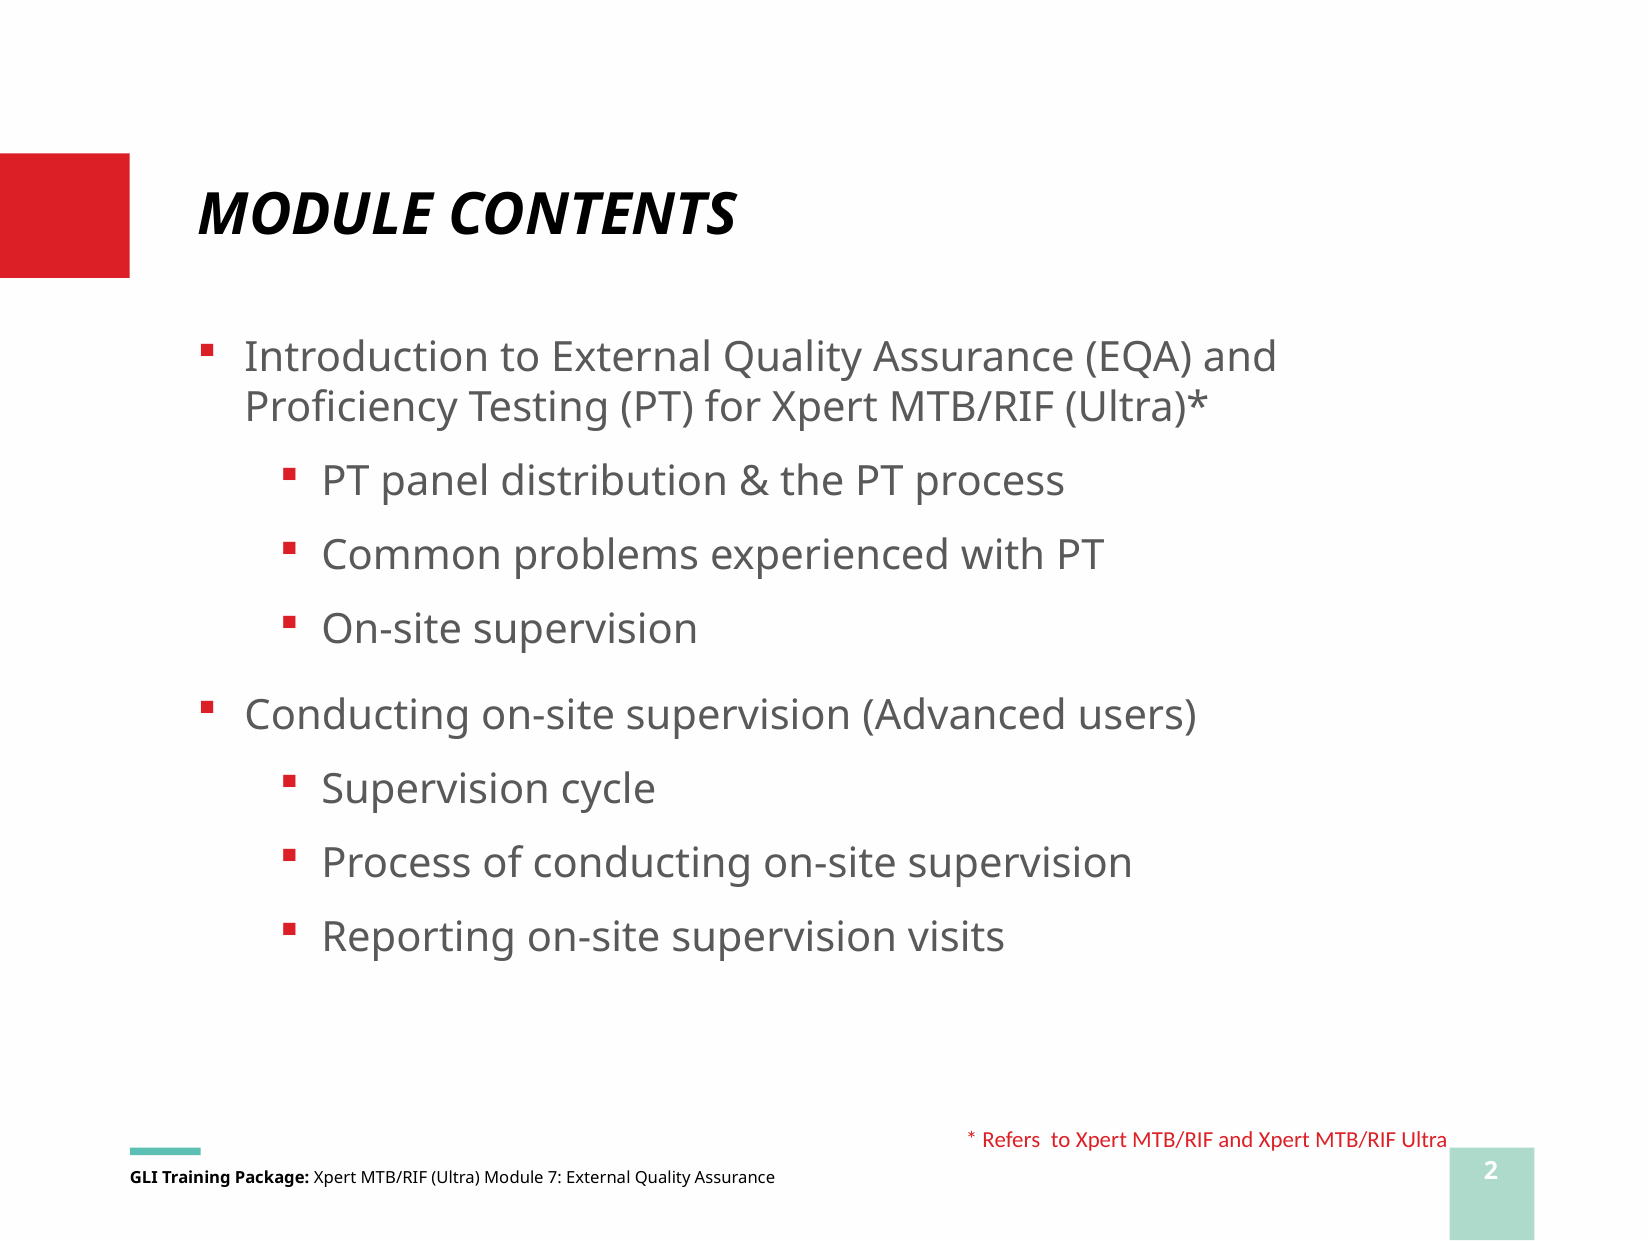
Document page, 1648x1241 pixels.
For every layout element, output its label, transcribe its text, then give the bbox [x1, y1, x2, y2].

text_box * Refers to Xpert MTB/RIF and Xpert MTB/RIF Ultra [951, 1117, 1464, 1160]
list Introduction to External Quality Assurance (EQA) and Proficiency Testing (PT) for Xpert MTB/RIF (Ultra)* PT panel distribution & the PT process Common problems experienced with PT On-site supervision Conducting on-site supervision (Advanced users) Supervision cycle Process of conducting on-site supervision Reporting on-site supervision visits [197, 330, 1450, 1087]
title MODULE CONTENTS [197, 153, 1450, 278]
